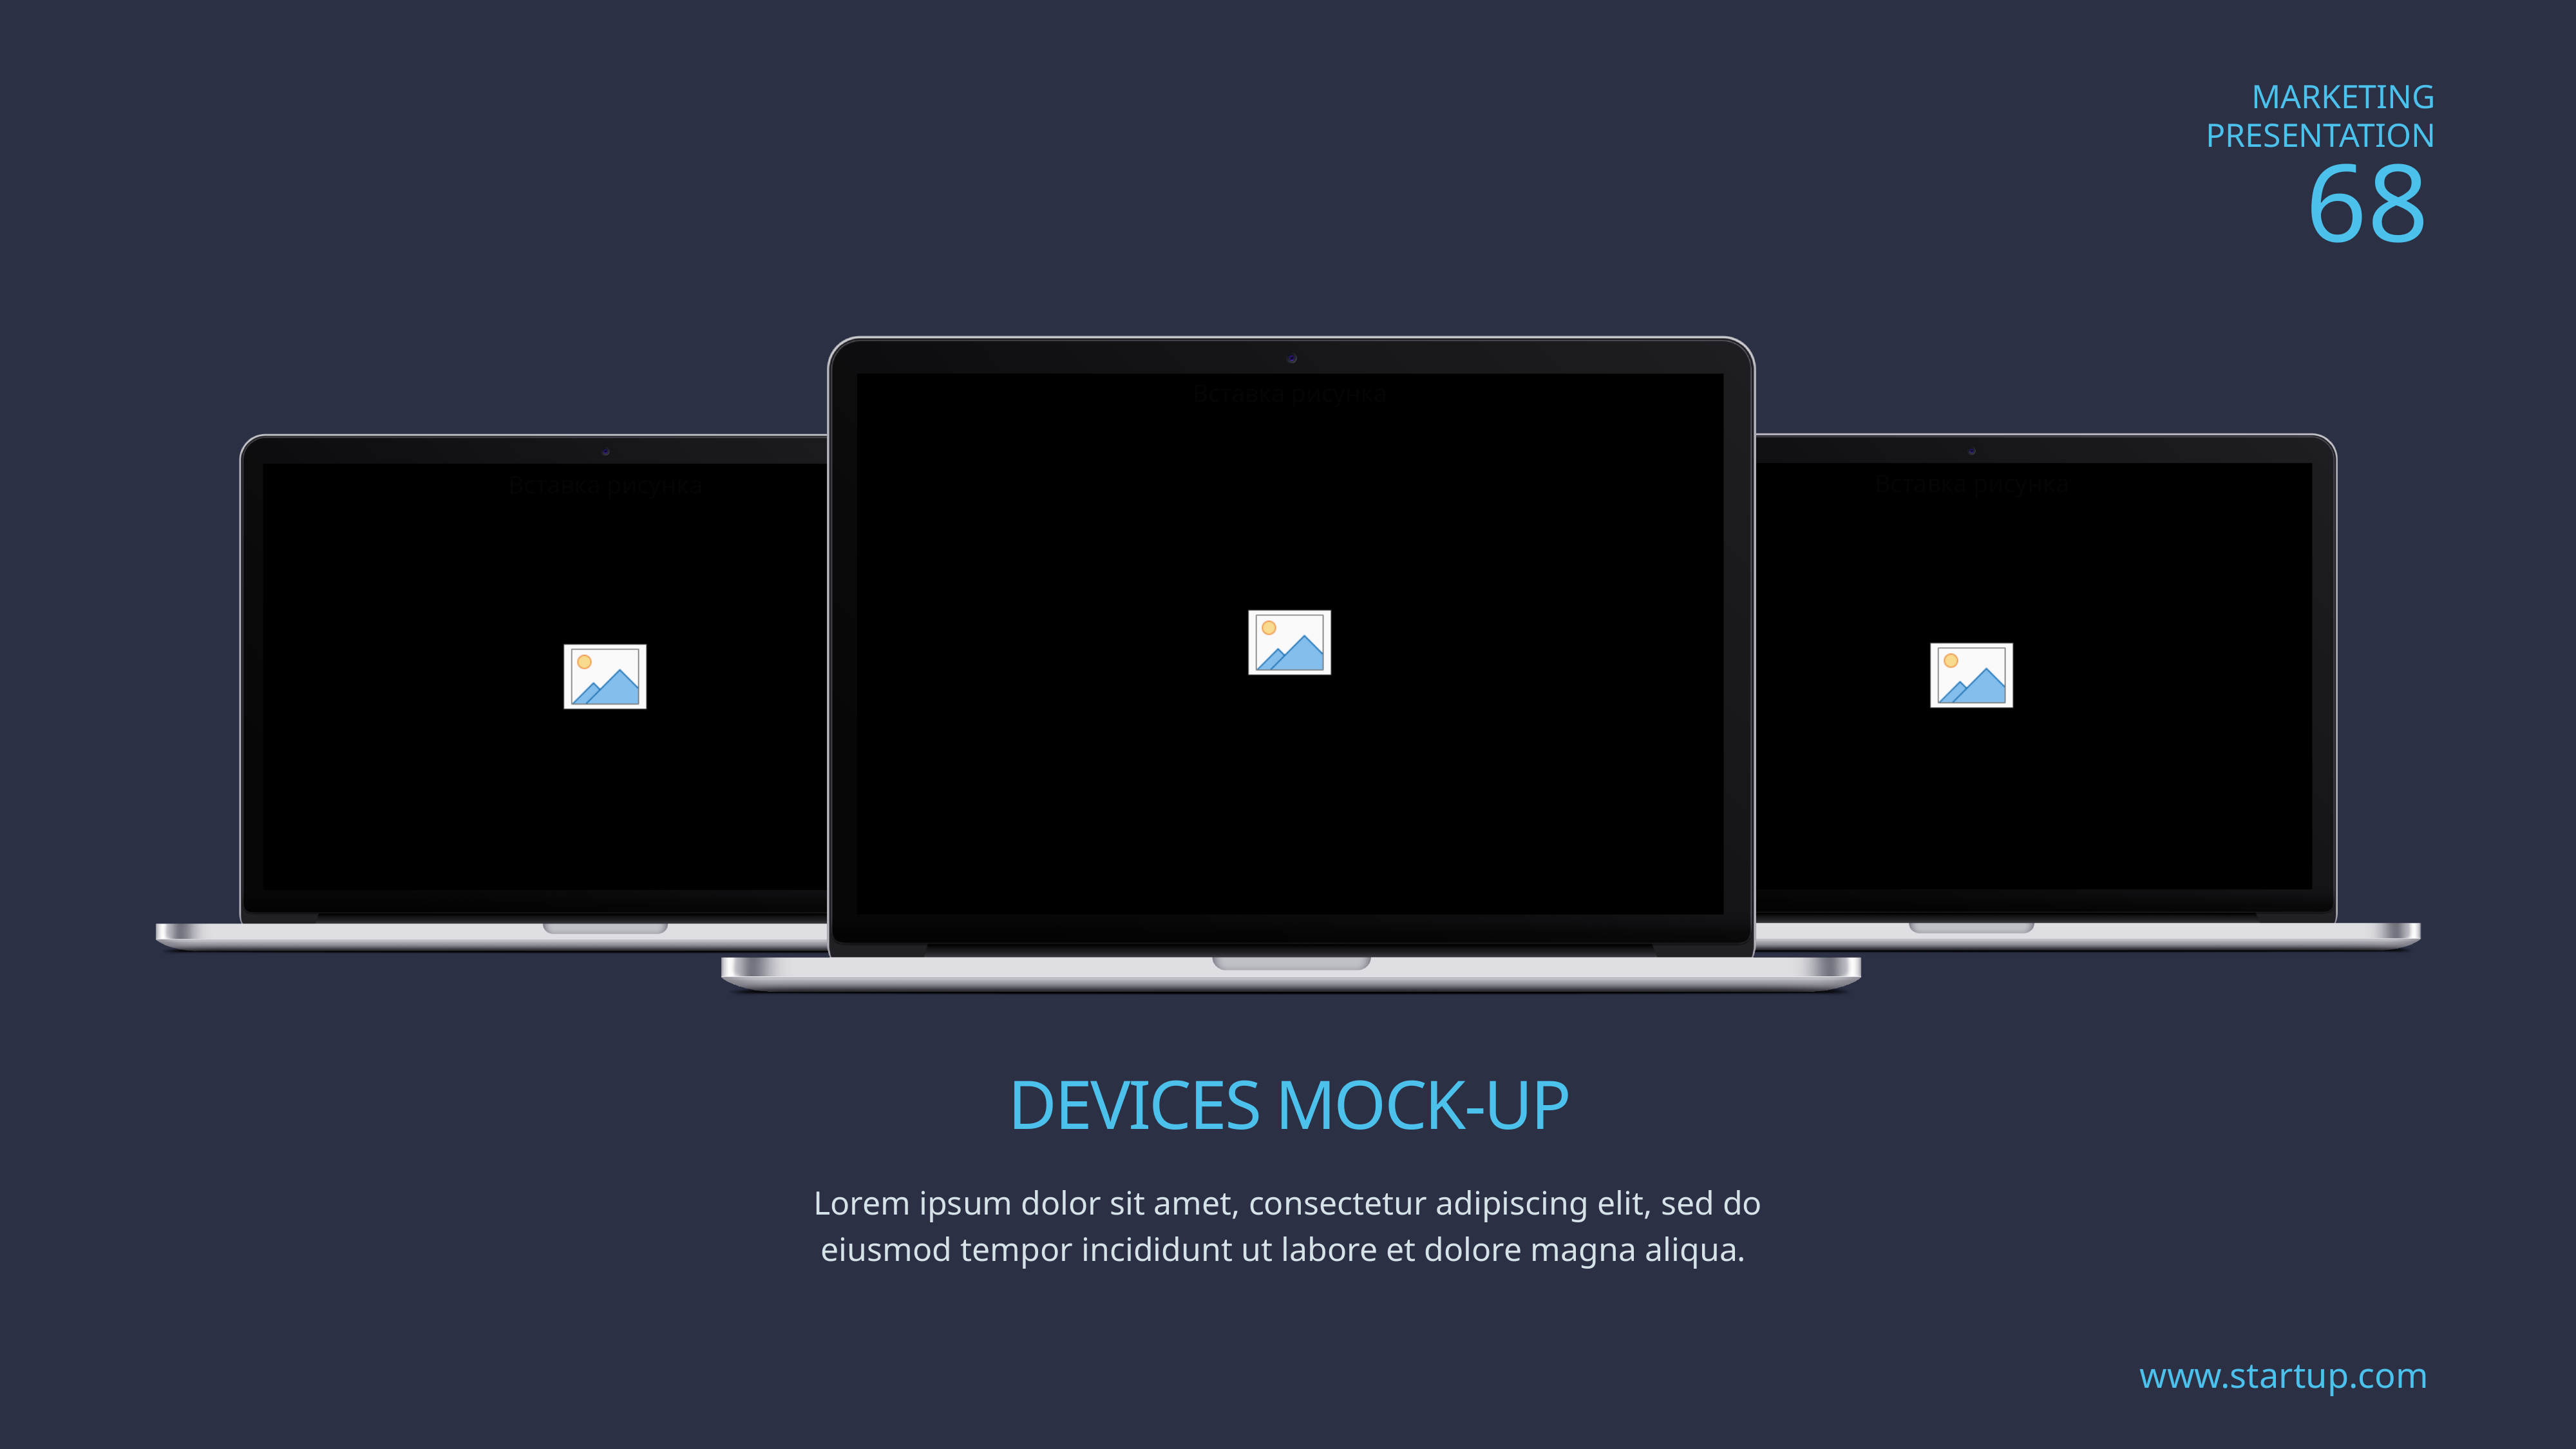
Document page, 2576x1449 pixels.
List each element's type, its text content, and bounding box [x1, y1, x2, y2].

text_box DEVICES MOCK-UP [1008, 1062, 1572, 1143]
picture [149, 321, 2430, 1006]
text_box Lorem ipsum dolor sit amet, consectetur adipiscing elit, sed do eiusmod tempor incididunt ut labore et dolore magna aliqua. [750, 1175, 1826, 1268]
